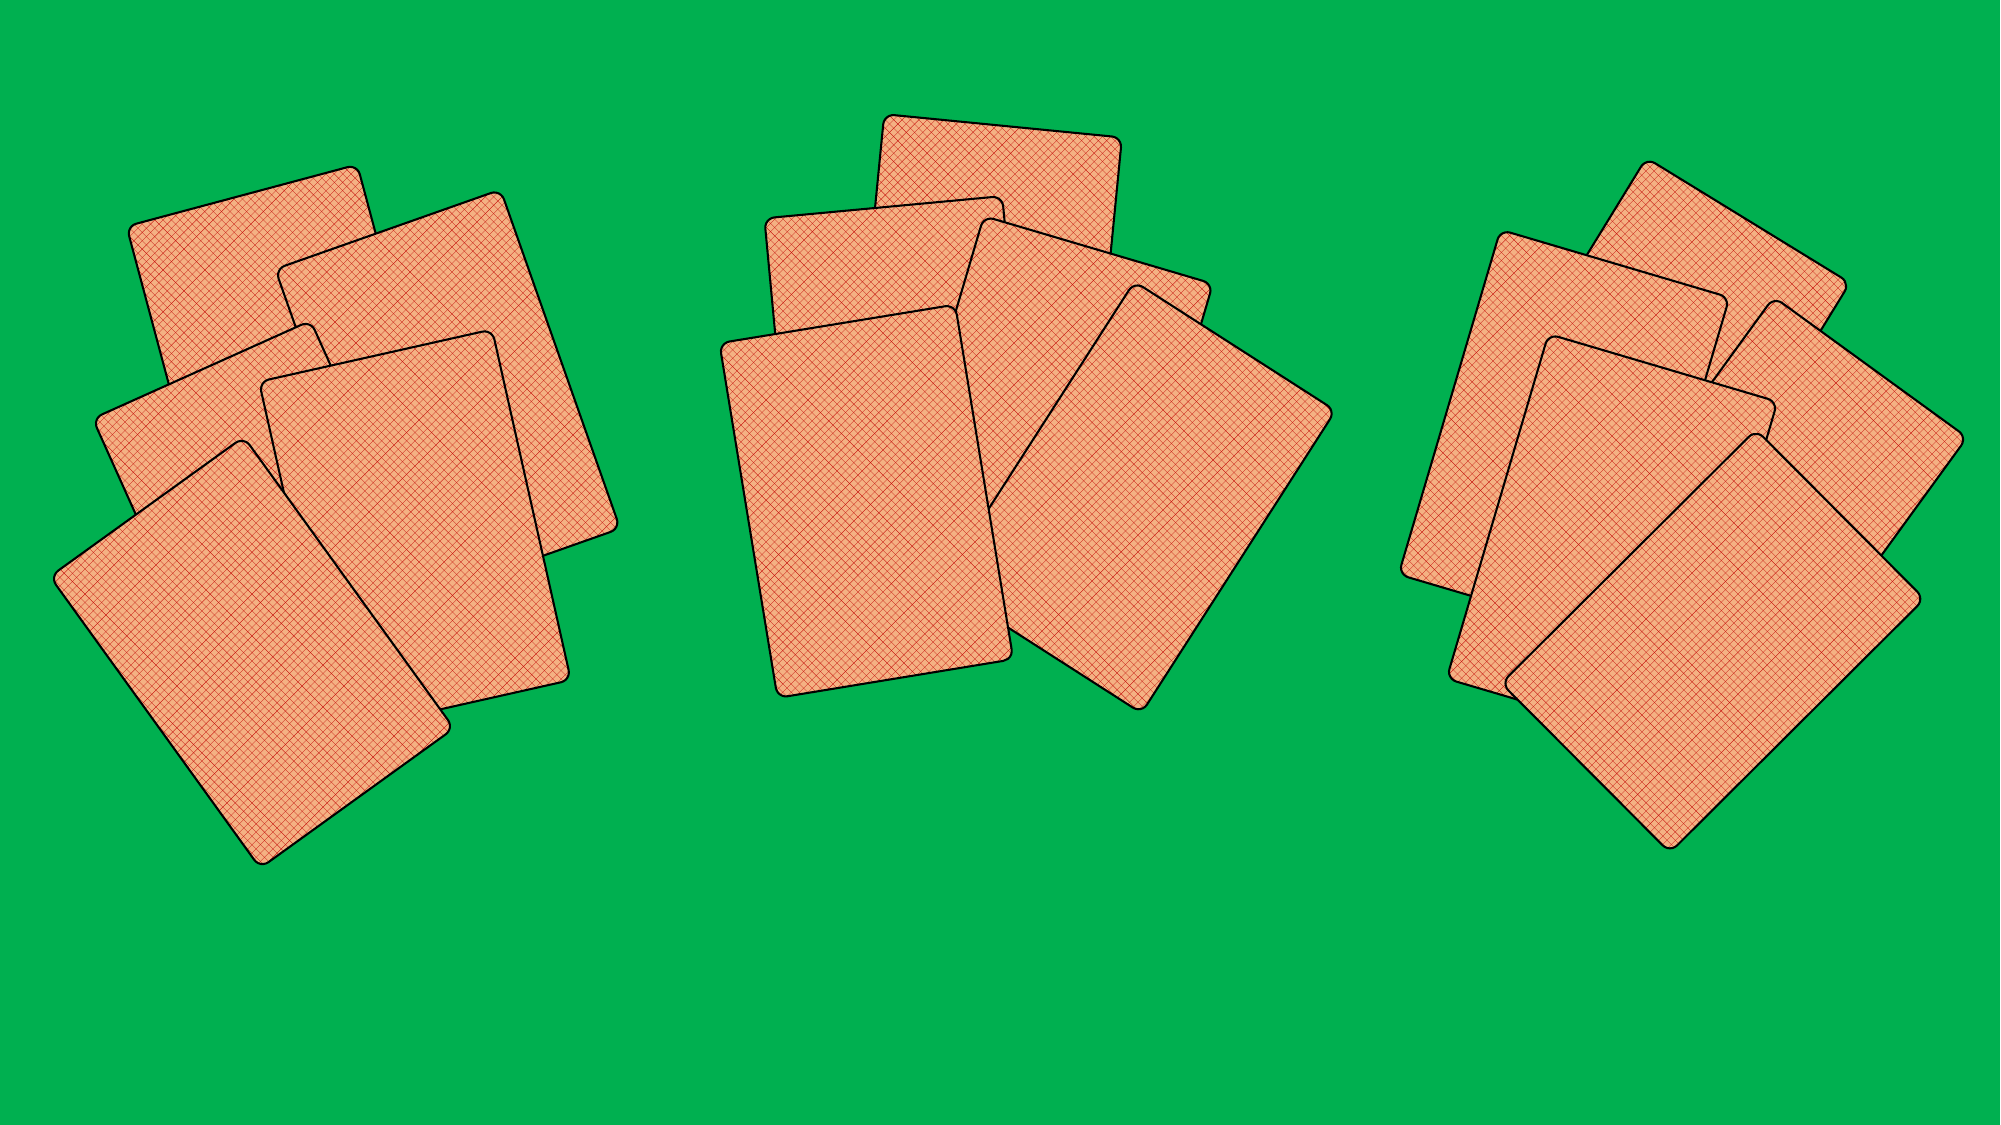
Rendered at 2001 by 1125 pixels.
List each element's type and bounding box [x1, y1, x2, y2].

text_box [96, 323, 331, 514]
text_box [875, 115, 1121, 253]
text_box [956, 218, 1211, 506]
text_box [989, 285, 1332, 710]
text_box [1712, 301, 1963, 555]
text_box [1586, 161, 1847, 382]
text_box [1449, 336, 1776, 700]
text_box [54, 440, 450, 865]
text_box [278, 192, 618, 556]
text_box [1505, 434, 1921, 849]
text_box [765, 197, 1005, 333]
text_box [721, 306, 1012, 697]
text_box [1400, 232, 1728, 596]
text_box [261, 331, 569, 710]
text_box [128, 166, 376, 384]
